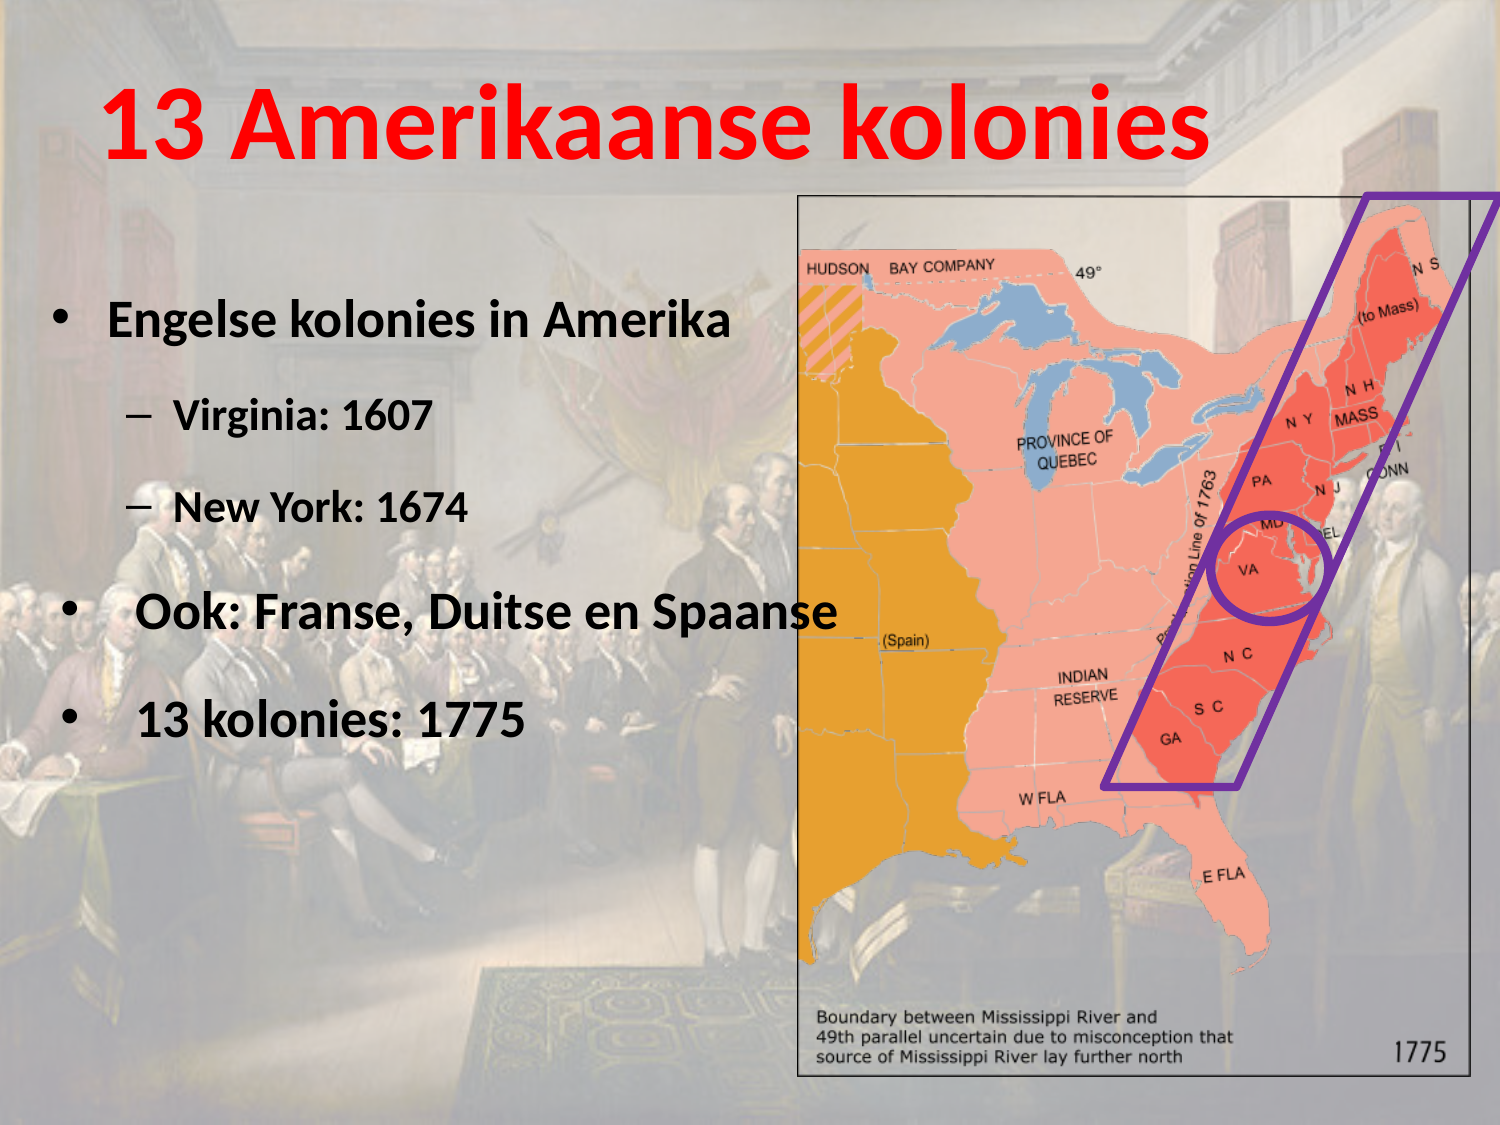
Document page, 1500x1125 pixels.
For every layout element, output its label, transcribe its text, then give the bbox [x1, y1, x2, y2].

text_box Engelse kolonies in Amerika Virginia: 1607 New York: 1674 Ook: Franse, Duitse en Spaanse 13 kolonies: 1775 [36, 243, 1104, 1096]
text_box [1366, 193, 1500, 257]
picture [796, 195, 1471, 1077]
text_box 13 Amerikaanse kolonies [75, 44, 1235, 197]
